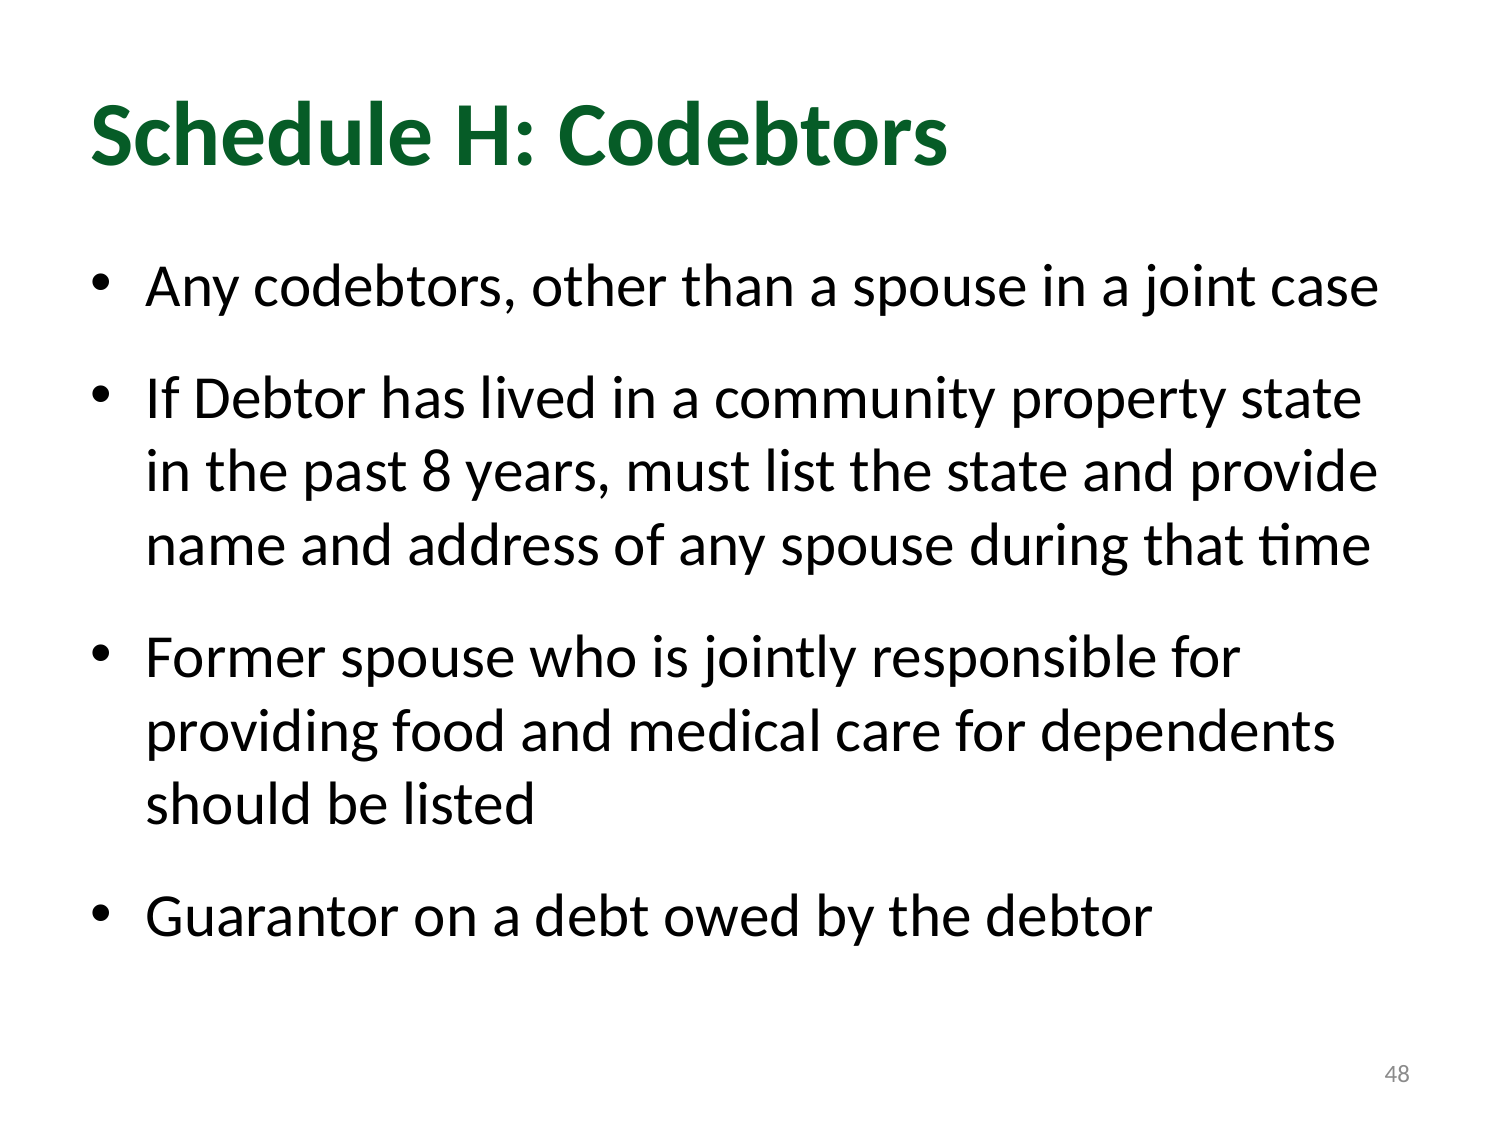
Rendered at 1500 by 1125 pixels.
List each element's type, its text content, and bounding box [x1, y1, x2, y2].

title Schedule H: Codebtors [75, 45, 1425, 213]
slide_number 48 [1074, 1042, 1425, 1103]
list Any codebtors, other than a spouse in a joint case If Debtor has lived in a community property state in the past 8 years, must list the state and provide name and address of any spouse during that time Former spouse who is jointly responsible for providing food and medical care for dependents should be listed Guarantor on a debt owed by the debtor [75, 237, 1425, 1005]
